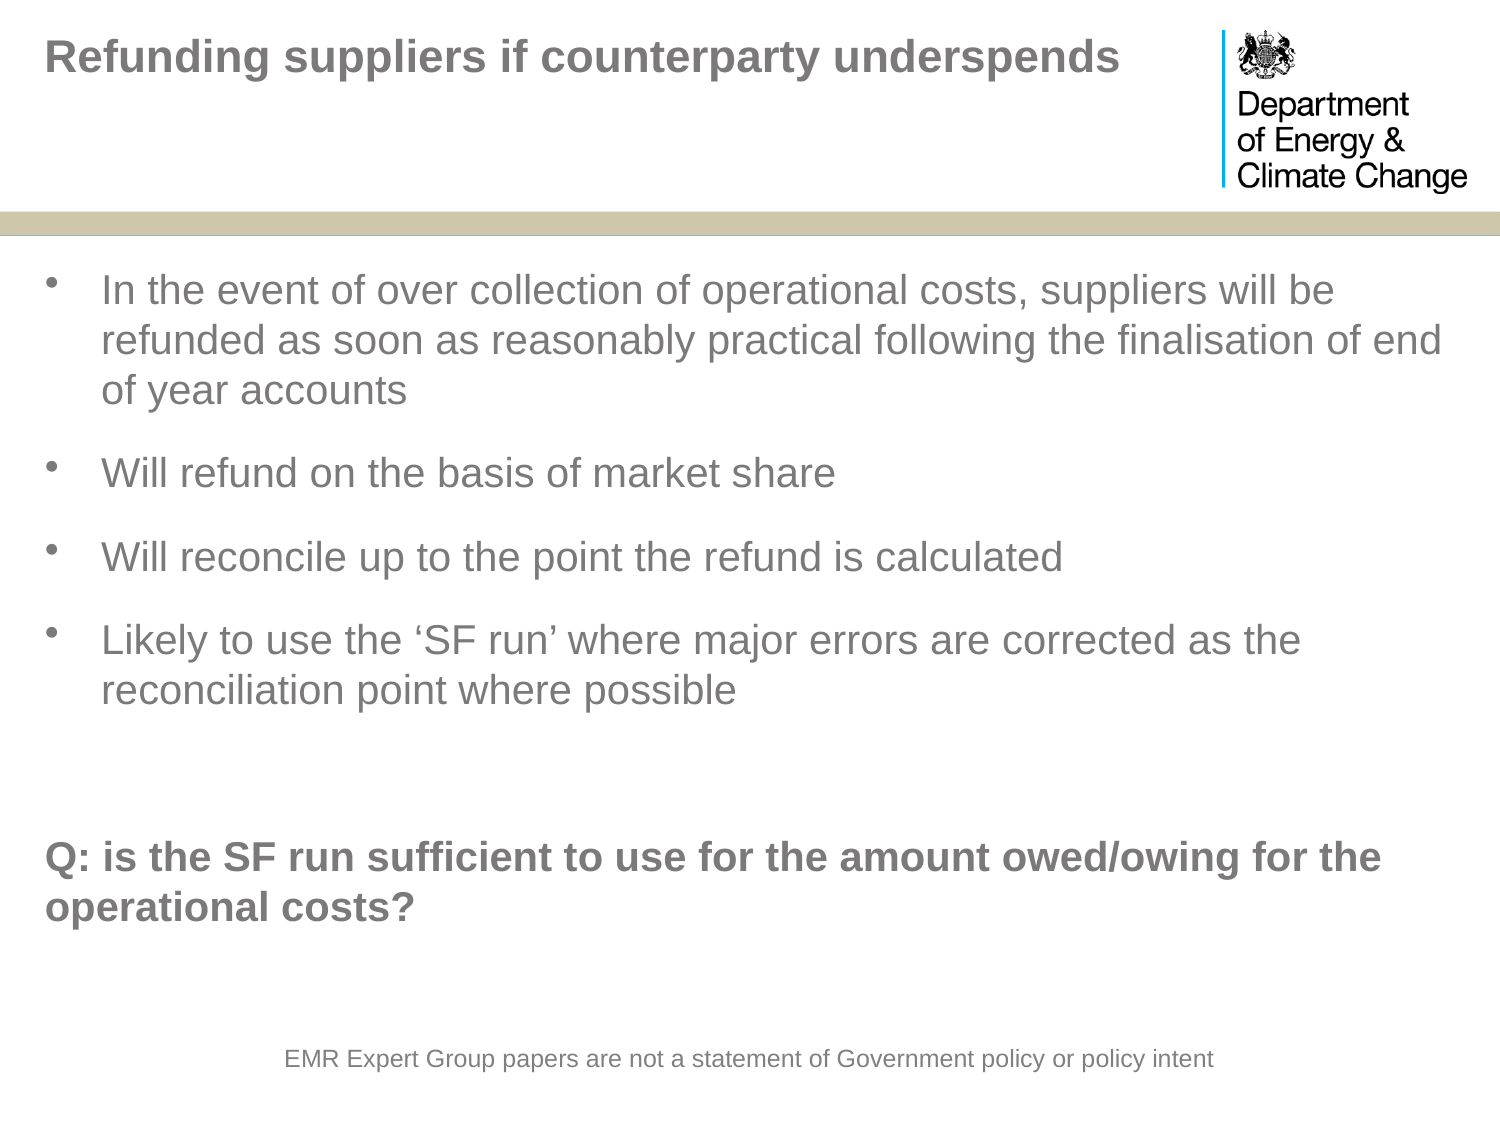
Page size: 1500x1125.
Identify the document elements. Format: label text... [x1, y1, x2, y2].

list In the event of over collection of operational costs, suppliers will be refunded as soon as reasonably practical following the finalisation of end of year accounts Will refund on the basis of market share Will reconcile up to the point the refund is calculated Likely to use the ‘SF run’ where major errors are corrected as the reconciliation point where possible Q: is the SF run sufficient to use for the amount owed/owing for the operational costs? [29, 255, 1483, 1036]
title Refunding suppliers if counterparty underspends [29, 18, 1200, 103]
text_box EMR Expert Group papers are not a statement of Government policy or policy intent [29, 1034, 1471, 1080]
picture [0, 208, 1500, 236]
picture [1222, 30, 1467, 194]
